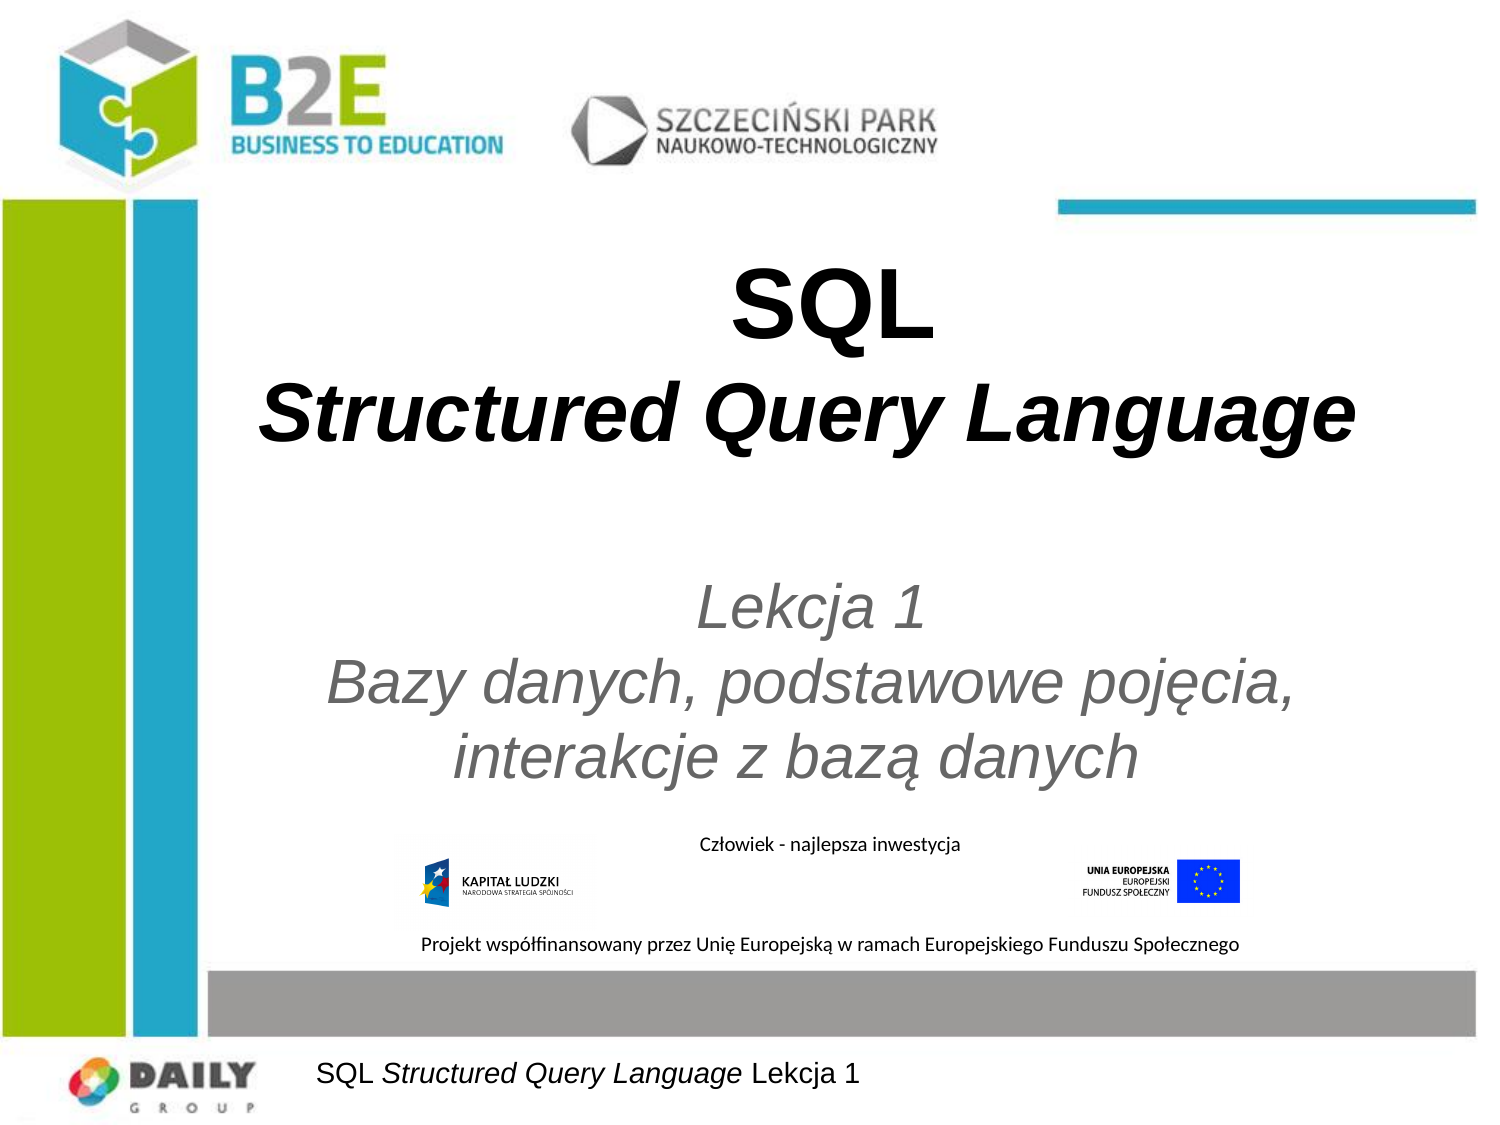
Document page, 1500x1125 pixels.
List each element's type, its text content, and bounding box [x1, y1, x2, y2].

picture [0, 0, 1500, 1125]
subtitle Lekcja 1 Bazy danych, podstawowe pojęcia, interakcje z bazą danych [159, 550, 1435, 723]
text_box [348, 815, 1282, 977]
title SQL Structured Query Language [171, 219, 1447, 474]
text_box SQL Structured Query Language Lekcja 1 [301, 1046, 998, 1097]
